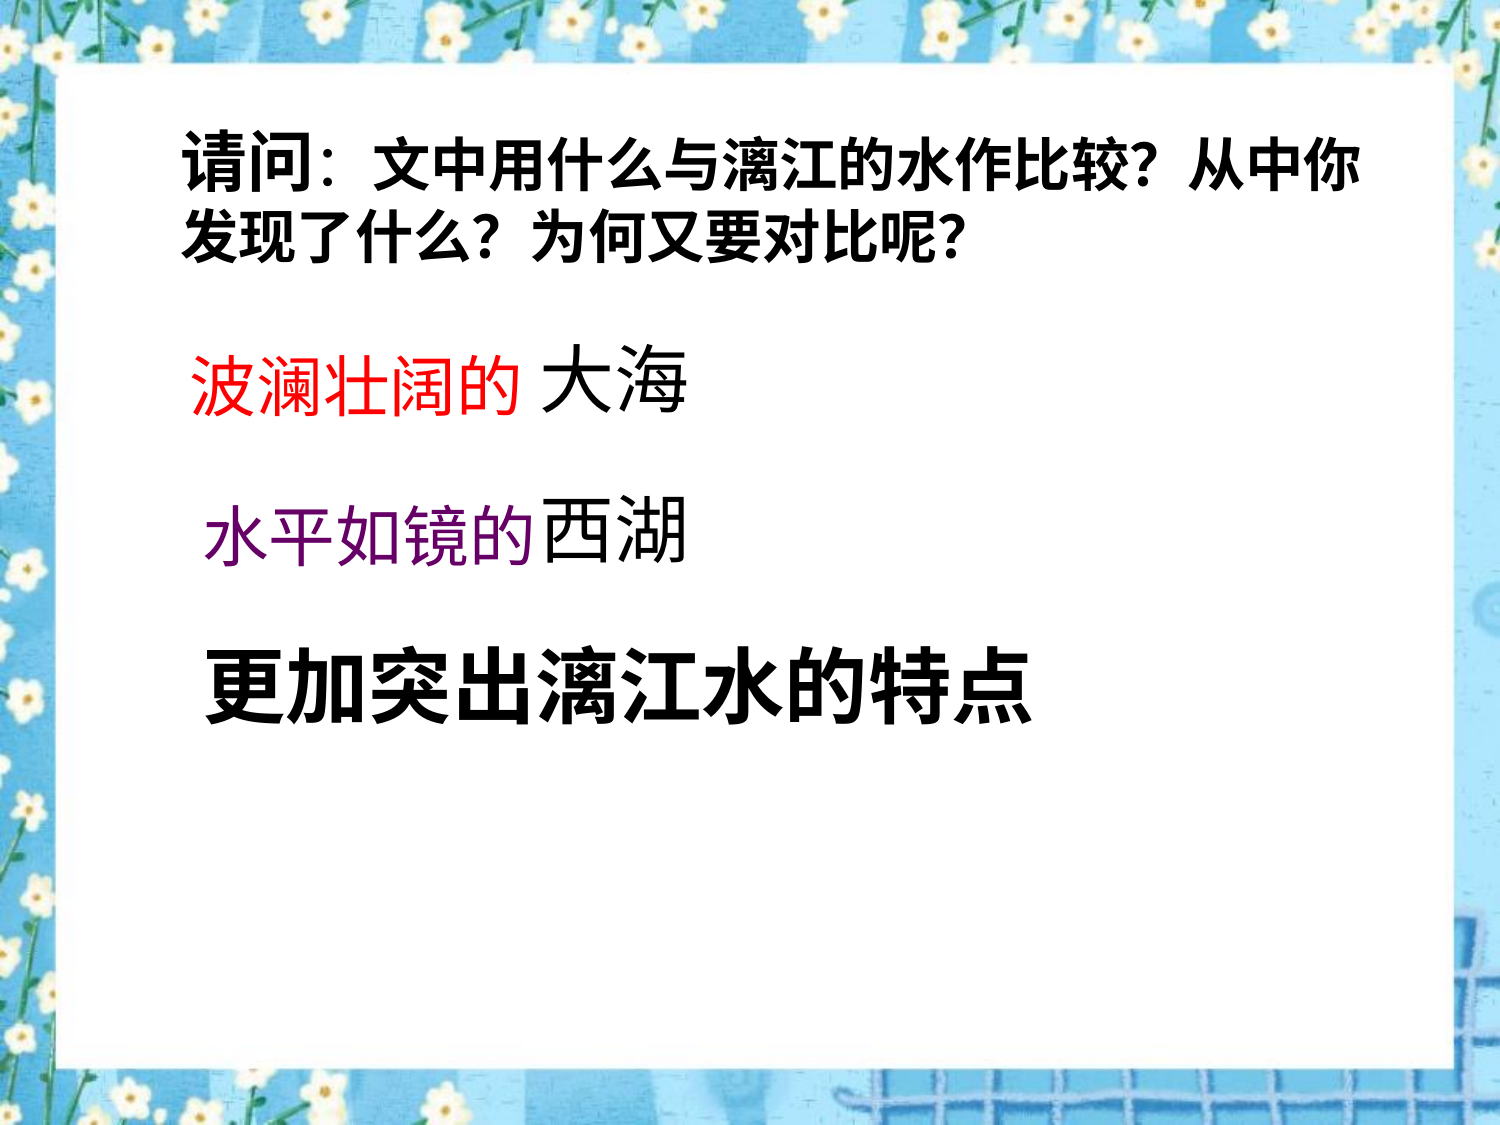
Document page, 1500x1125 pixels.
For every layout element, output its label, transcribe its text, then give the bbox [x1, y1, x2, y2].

picture [0, 0, 1500, 1125]
text_box 更加突出漓江水的特点 [187, 626, 1088, 742]
text_box 请问：文中用什么与漓江的水作比较？从中你发现了什么？为何又要对比呢？ [165, 112, 1416, 278]
text_box 波澜壮阔的 [174, 337, 600, 433]
text_box 西湖 [525, 474, 925, 580]
text_box 大海 [524, 324, 988, 430]
text_box 水平如镜的 [187, 487, 563, 583]
